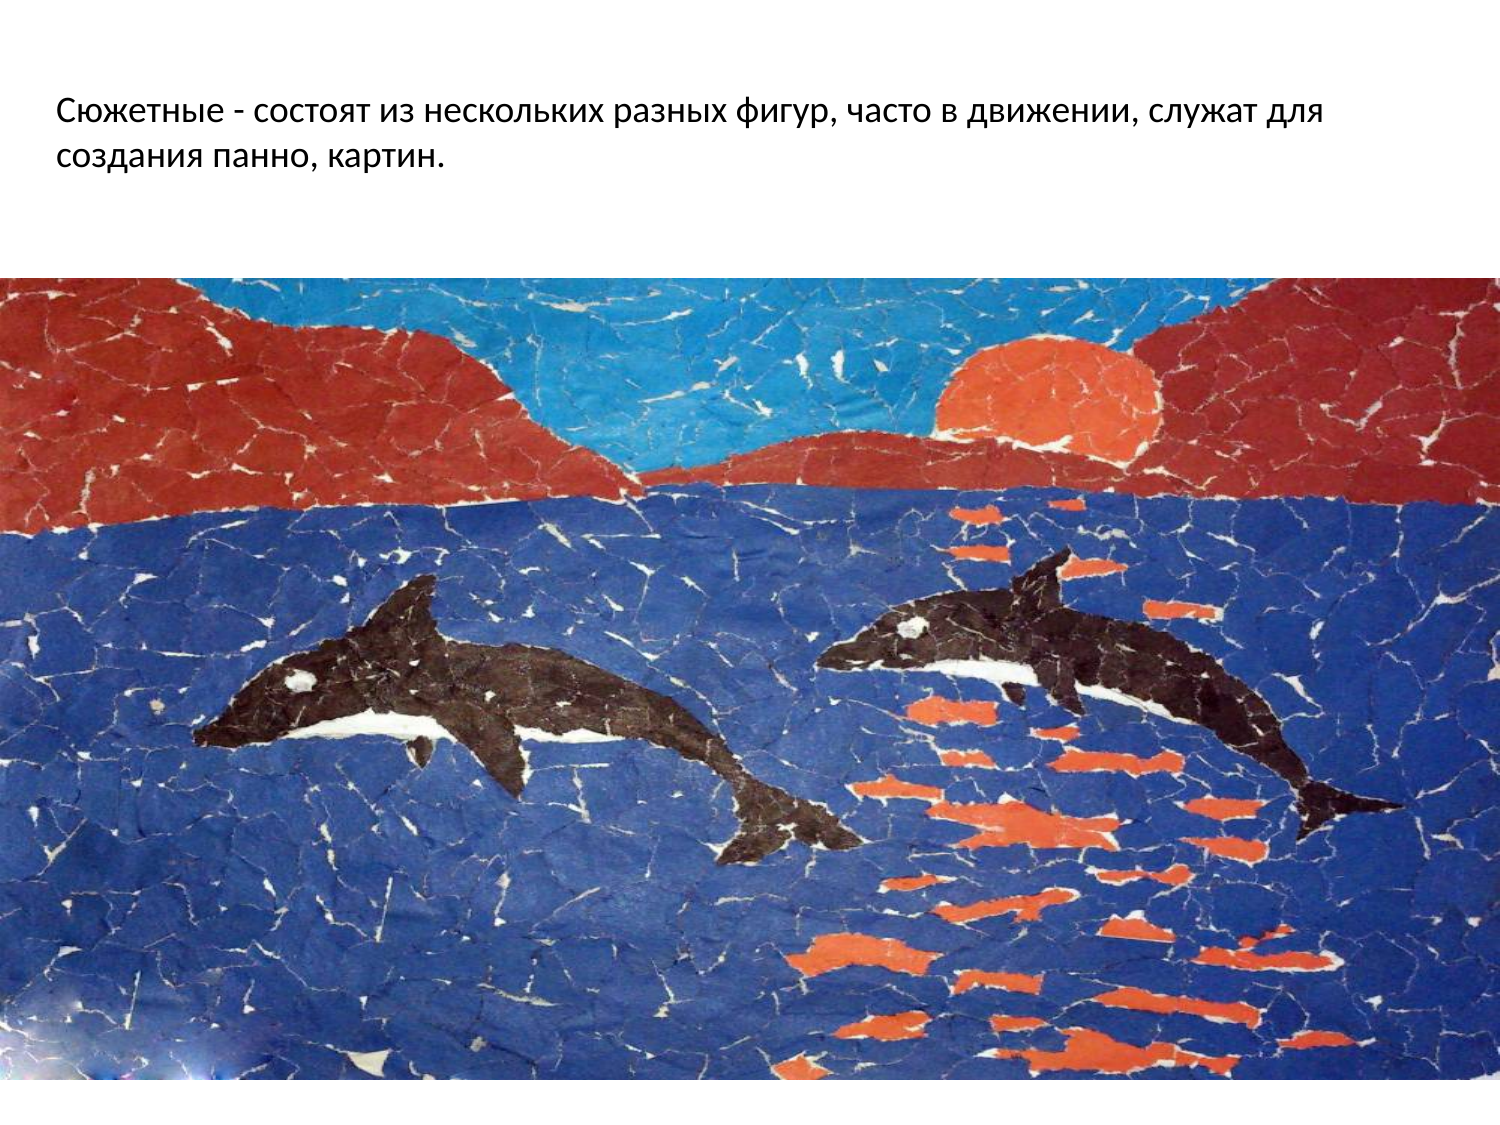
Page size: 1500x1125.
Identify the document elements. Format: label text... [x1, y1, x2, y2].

text_box Сюжетные - состоят из нескольких разных фигур, часто в движении, служат для создания панно, картин. [41, 78, 1459, 183]
picture [0, 278, 1500, 1080]
